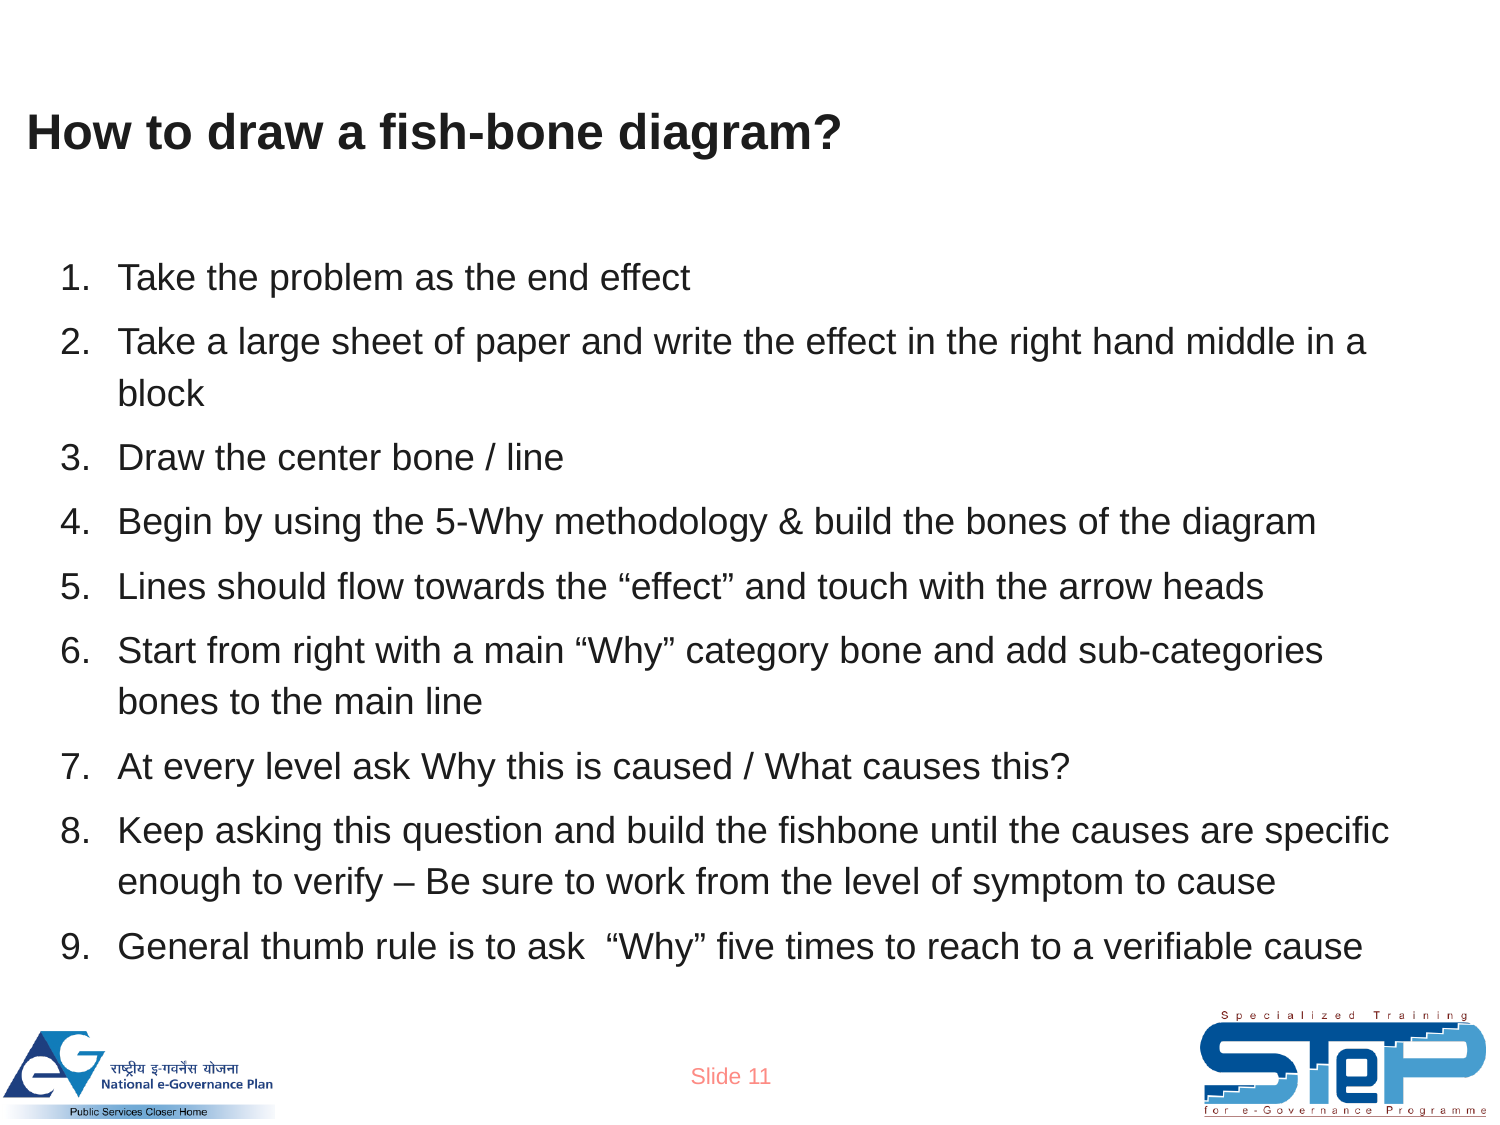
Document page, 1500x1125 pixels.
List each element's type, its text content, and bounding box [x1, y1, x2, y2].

picture [1200, 1011, 1486, 1117]
title How to draw a fish-bone diagram? [26, 99, 1472, 224]
list Take the problem as the end effect Take a large sheet of paper and write the effect in the right hand middle in a block Draw the center bone / line Begin by using the 5-Why methodology & build the bones of the diagram Lines should flow towards the “effect” and touch with the arrow heads Start from right with a main “Why” category bone and add sub-categories bones to the main line At every level ask Why this is caused / What causes this? Keep asking this question and build the fishbone until the causes are specific enough to verify – Be sure to work from the level of symptom to cause General thumb rule is to ask “Why” five times to reach to a verifiable cause [59, 246, 1435, 1015]
picture [2, 1031, 275, 1119]
